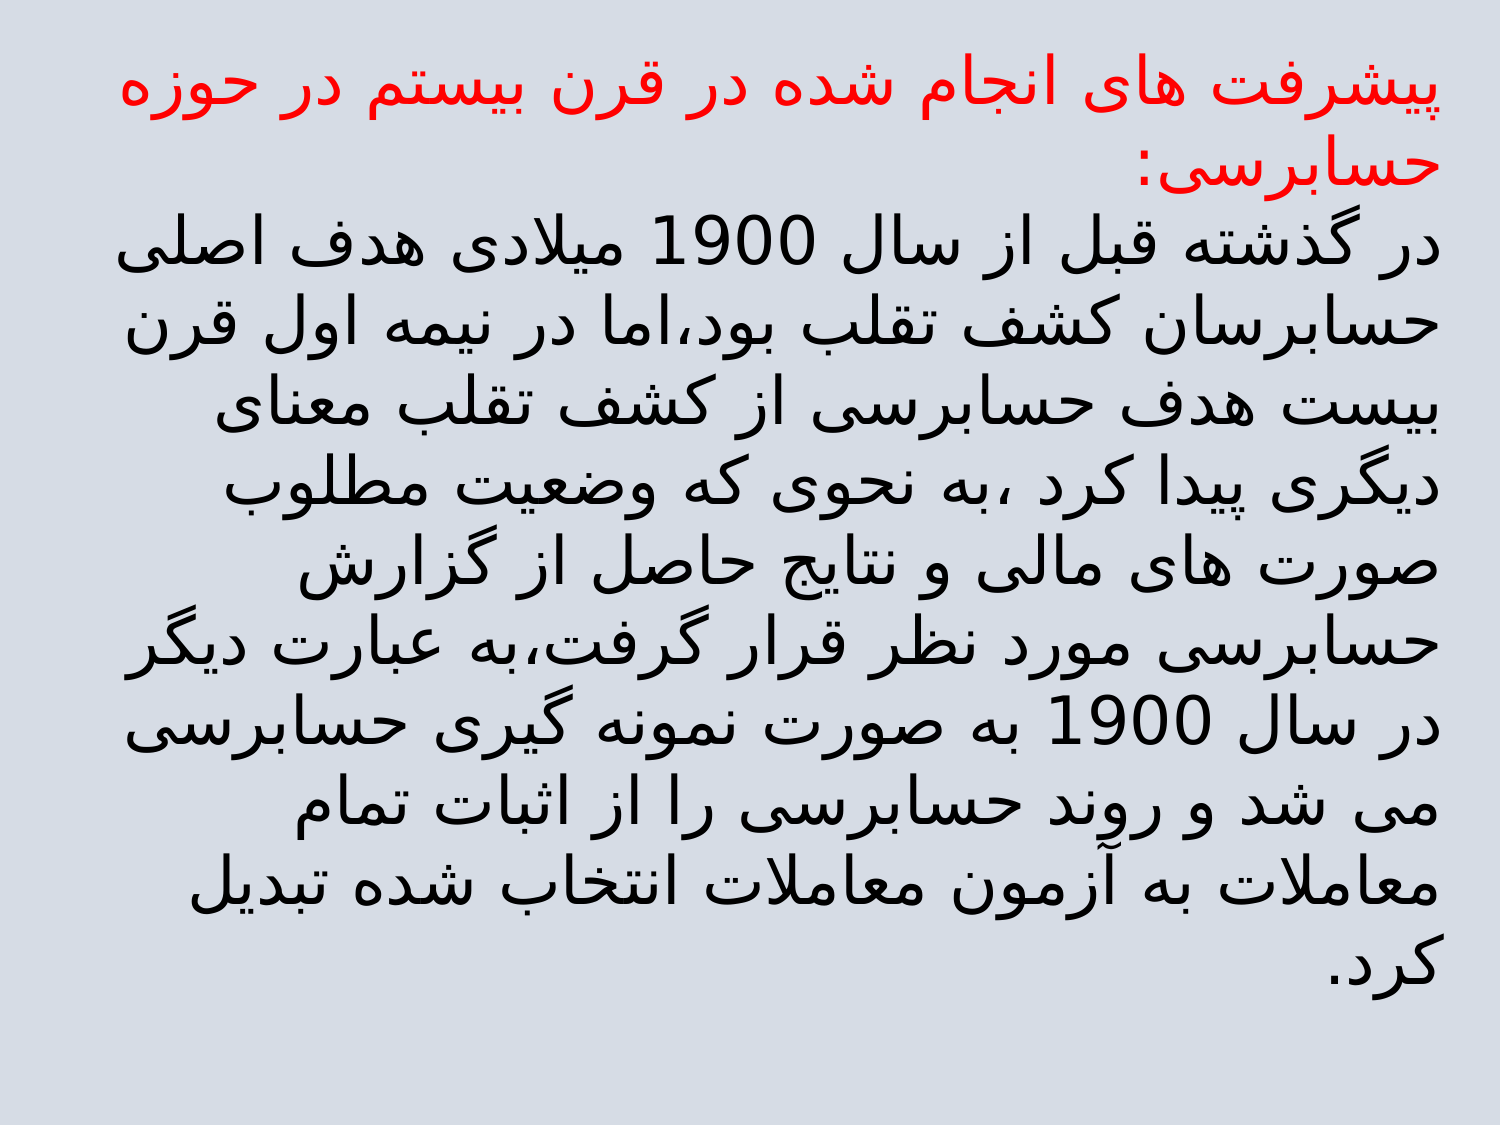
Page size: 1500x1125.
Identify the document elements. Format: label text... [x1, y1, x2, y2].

text_box پیشرفت های انجام شده در قرن بیستم در حوزه حسابرسی: در گذشته قبل از سال 1900 میلادی هدف اصلی حسابرسان کشف تقلب بود،اما در نیمه اول قرن بیست هدف حسابرسی از کشف تقلب معنای دیگری پیدا کرد ،به نحوی که وضعیت مطلوب صورت های مالی و نتایج حاصل از گزارش حسابرسی مورد نظر قرار گرفت،به عبارت دیگر در سال 1900 به صورت نمونه گیری حسابرسی می شد و روند حسابرسی را از اثبات تمام معاملات به آزمون معاملات انتخاب شده تبدیل کرد. [76, 30, 1459, 1006]
